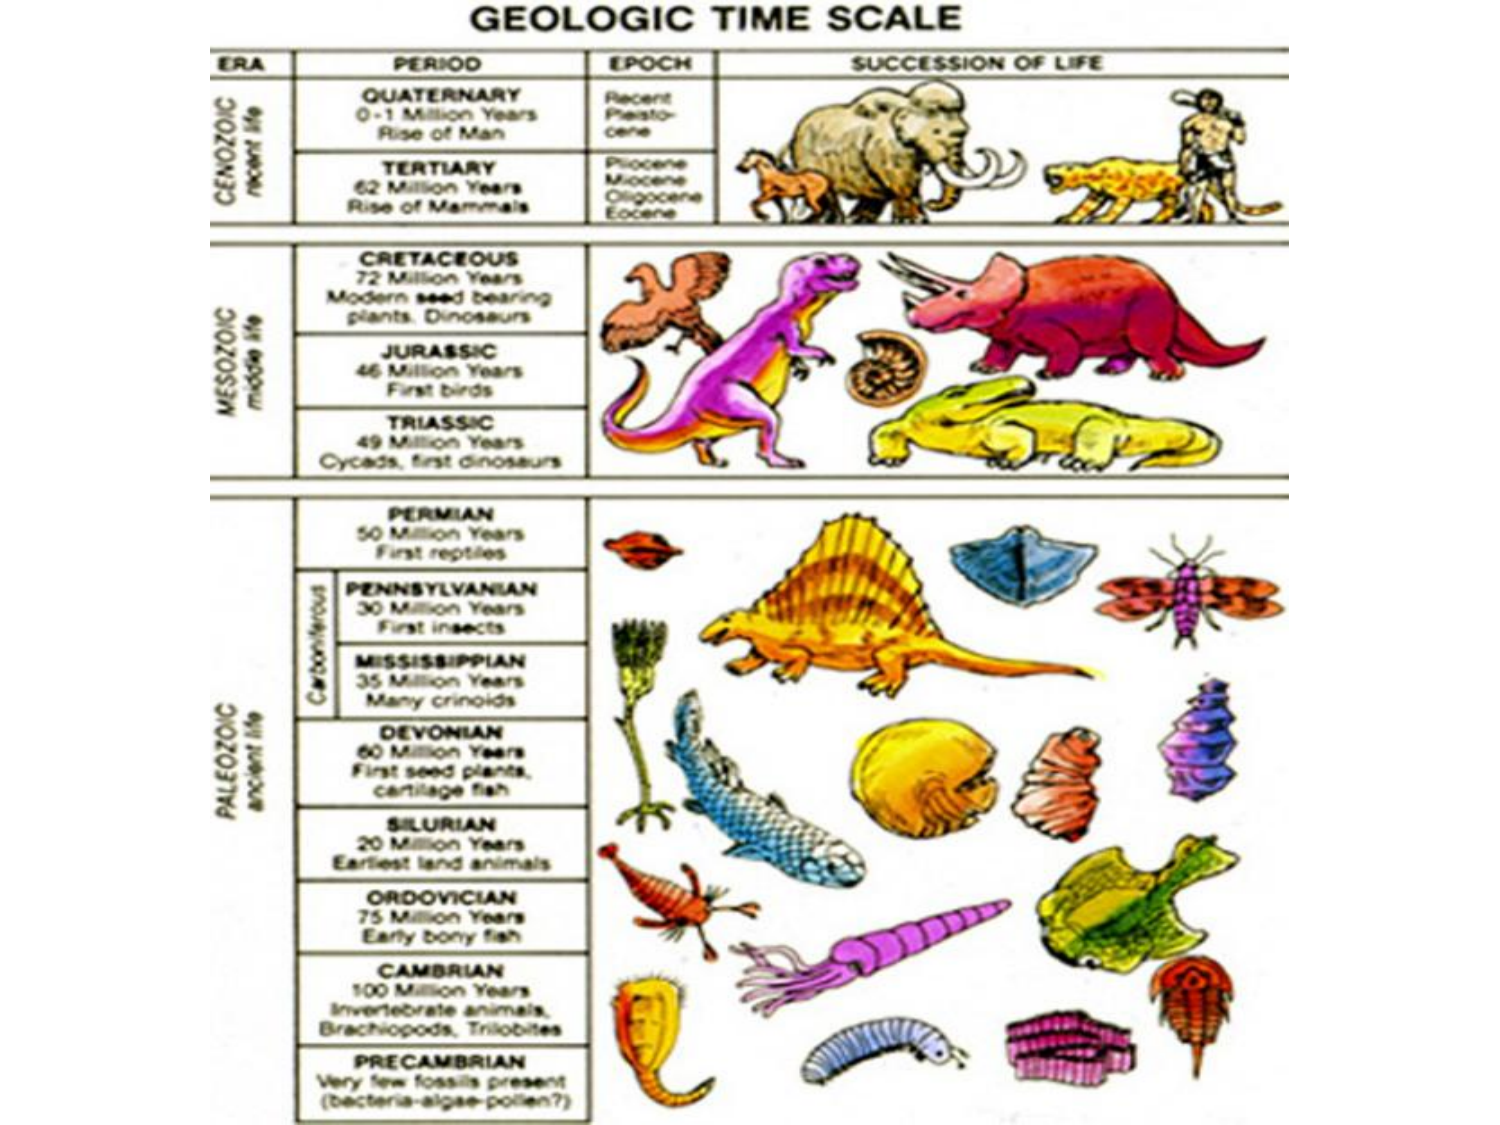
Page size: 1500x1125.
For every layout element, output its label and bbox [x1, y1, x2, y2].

picture [210, 0, 1290, 1125]
